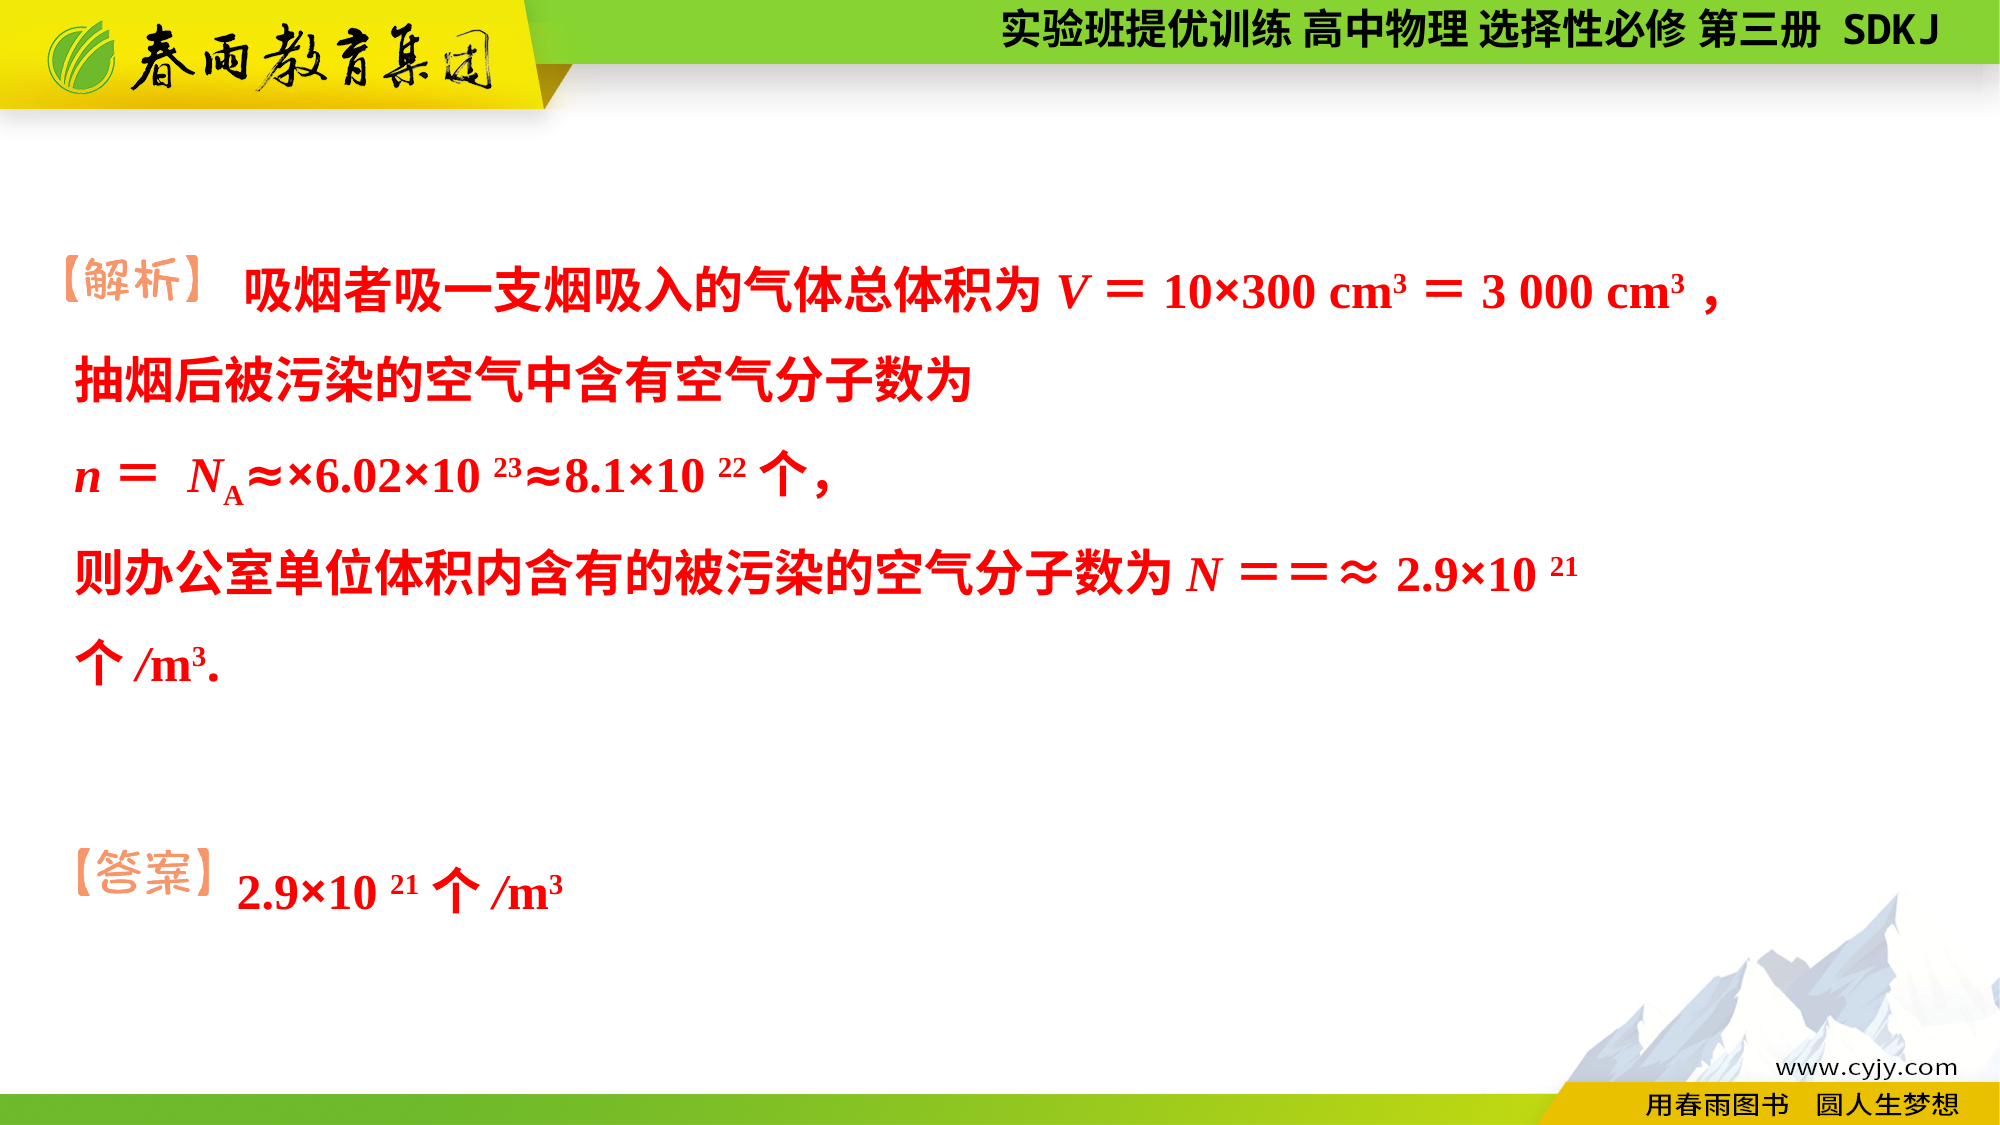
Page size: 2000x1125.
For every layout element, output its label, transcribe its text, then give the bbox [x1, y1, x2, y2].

picture [0, 0, 2000, 1125]
text_box 2.9×10 21个/m3 [59, 822, 1944, 928]
